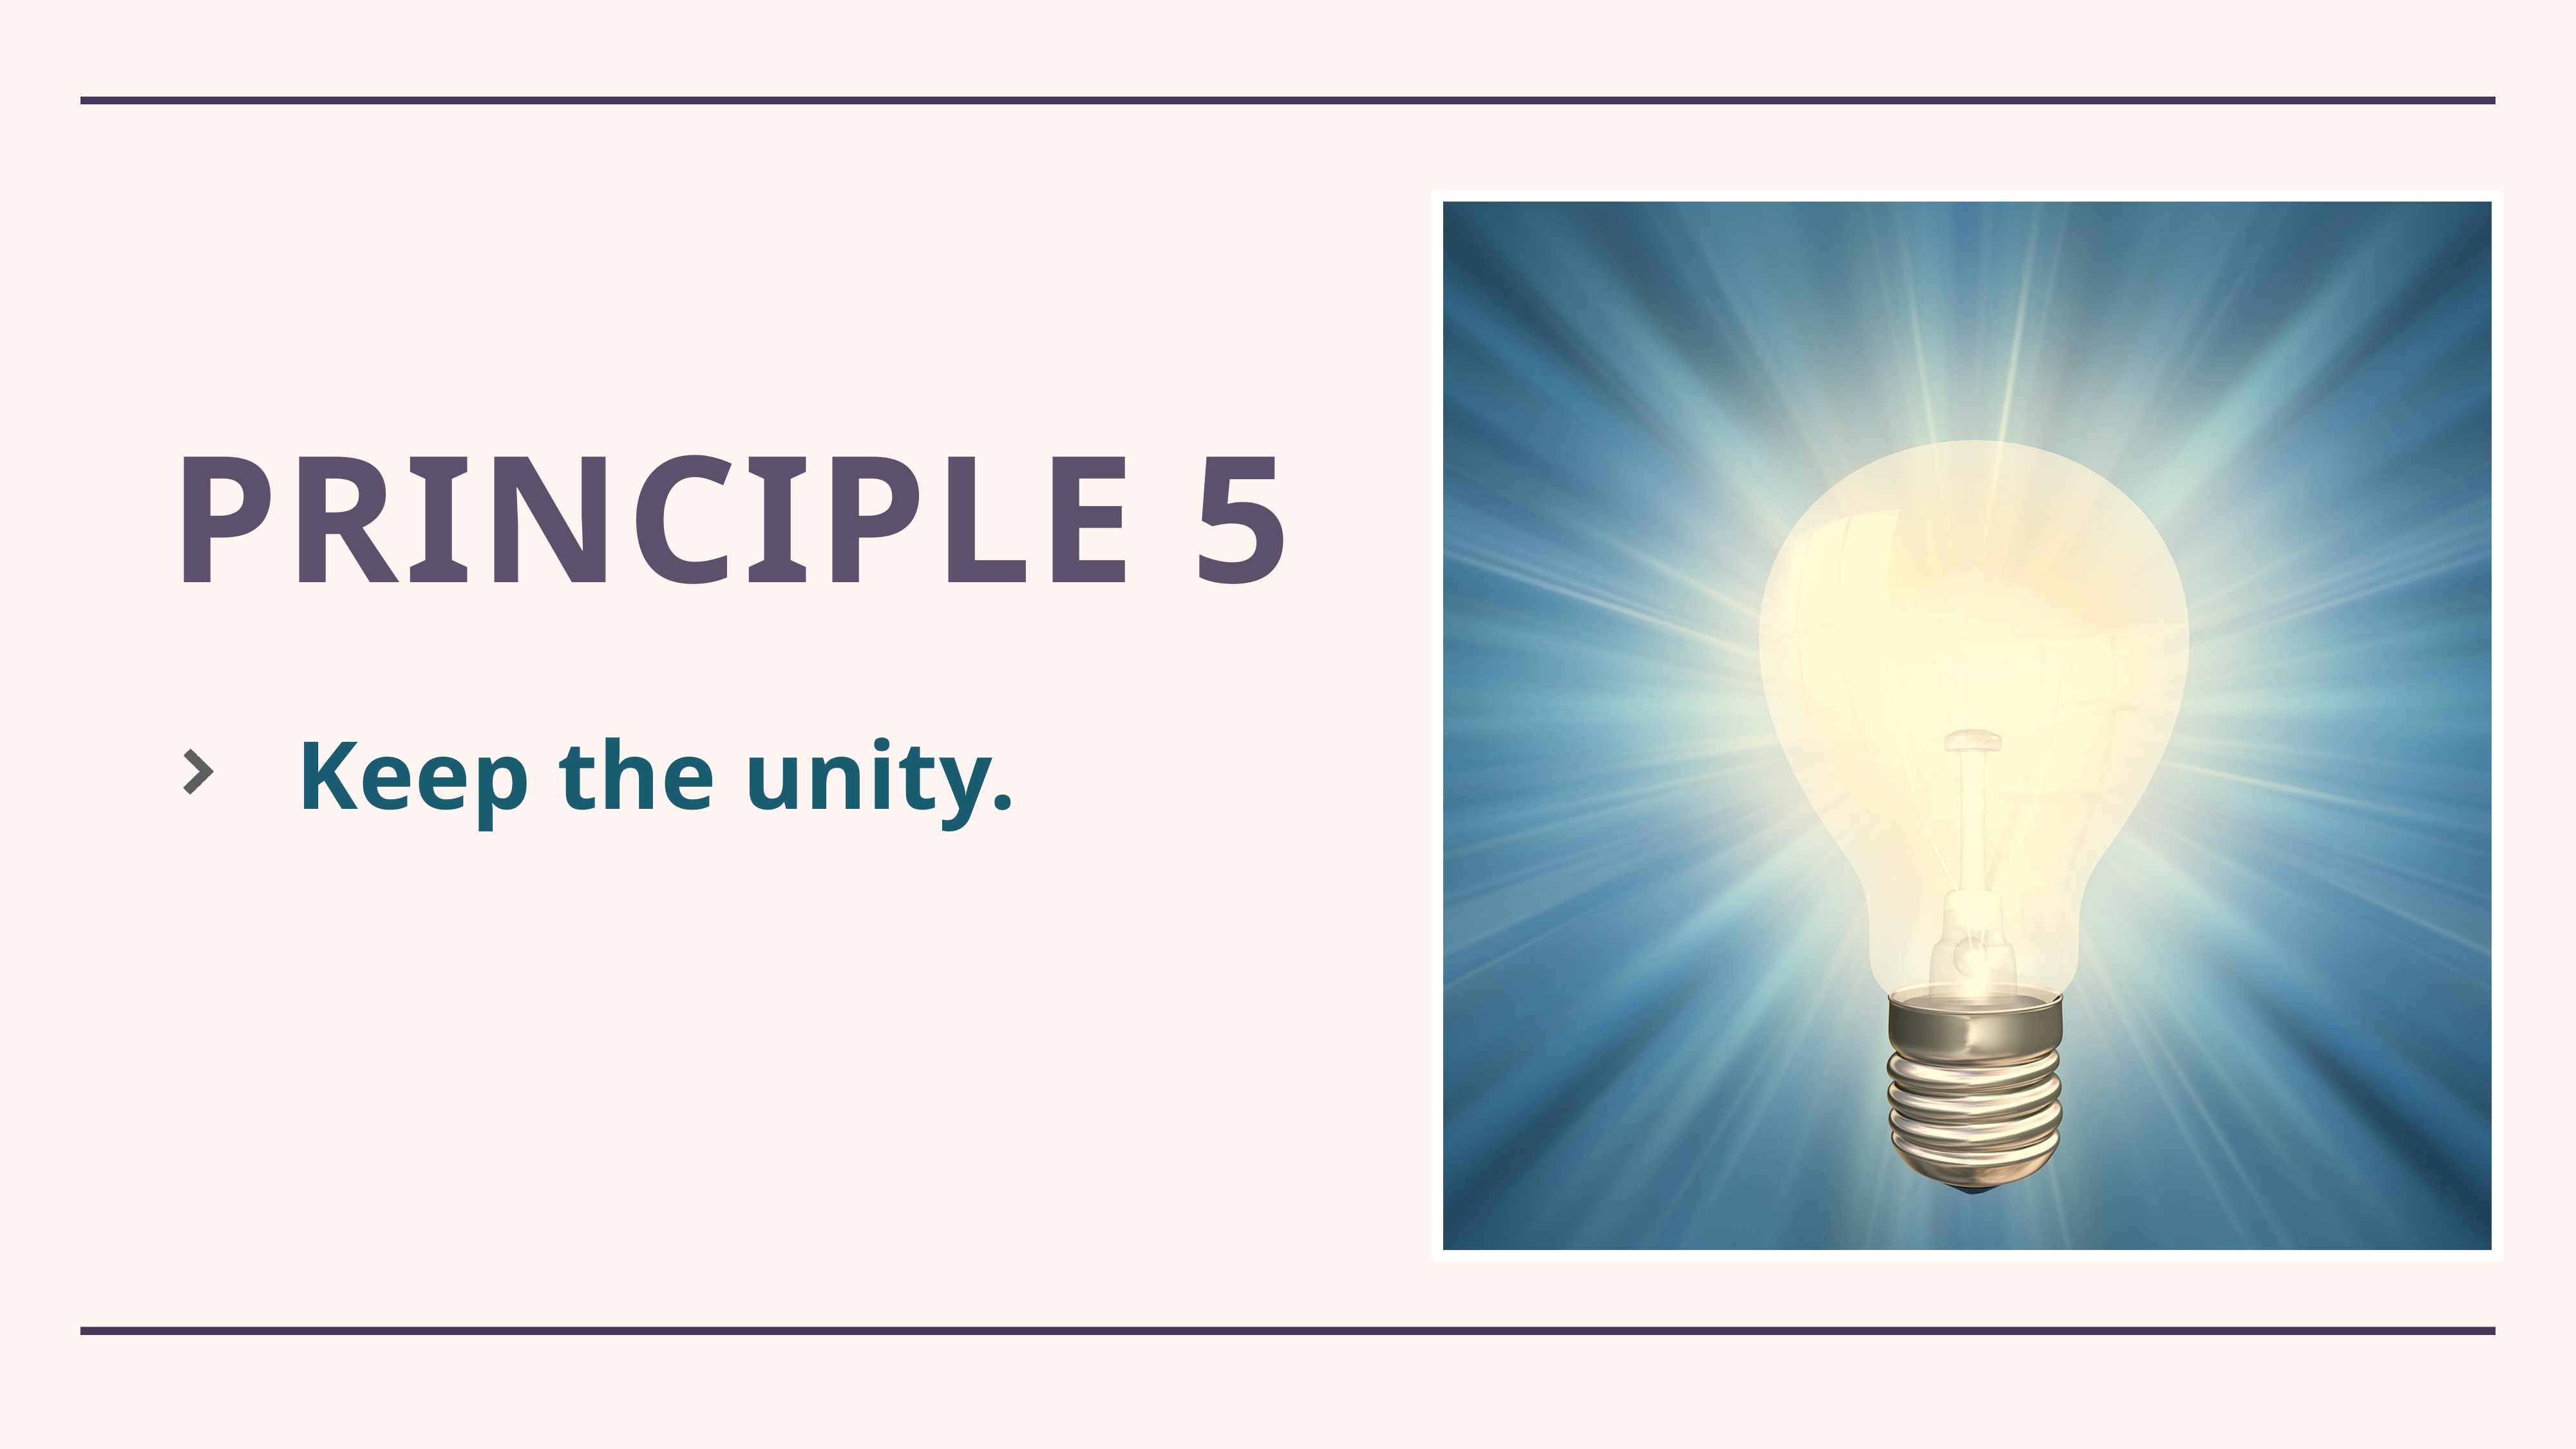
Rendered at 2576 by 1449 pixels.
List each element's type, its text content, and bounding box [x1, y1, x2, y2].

picture [1443, 201, 2492, 1251]
list Keep the unity. [177, 709, 1372, 1288]
picture [183, 748, 214, 795]
title Principle 5 [108, 194, 1354, 627]
